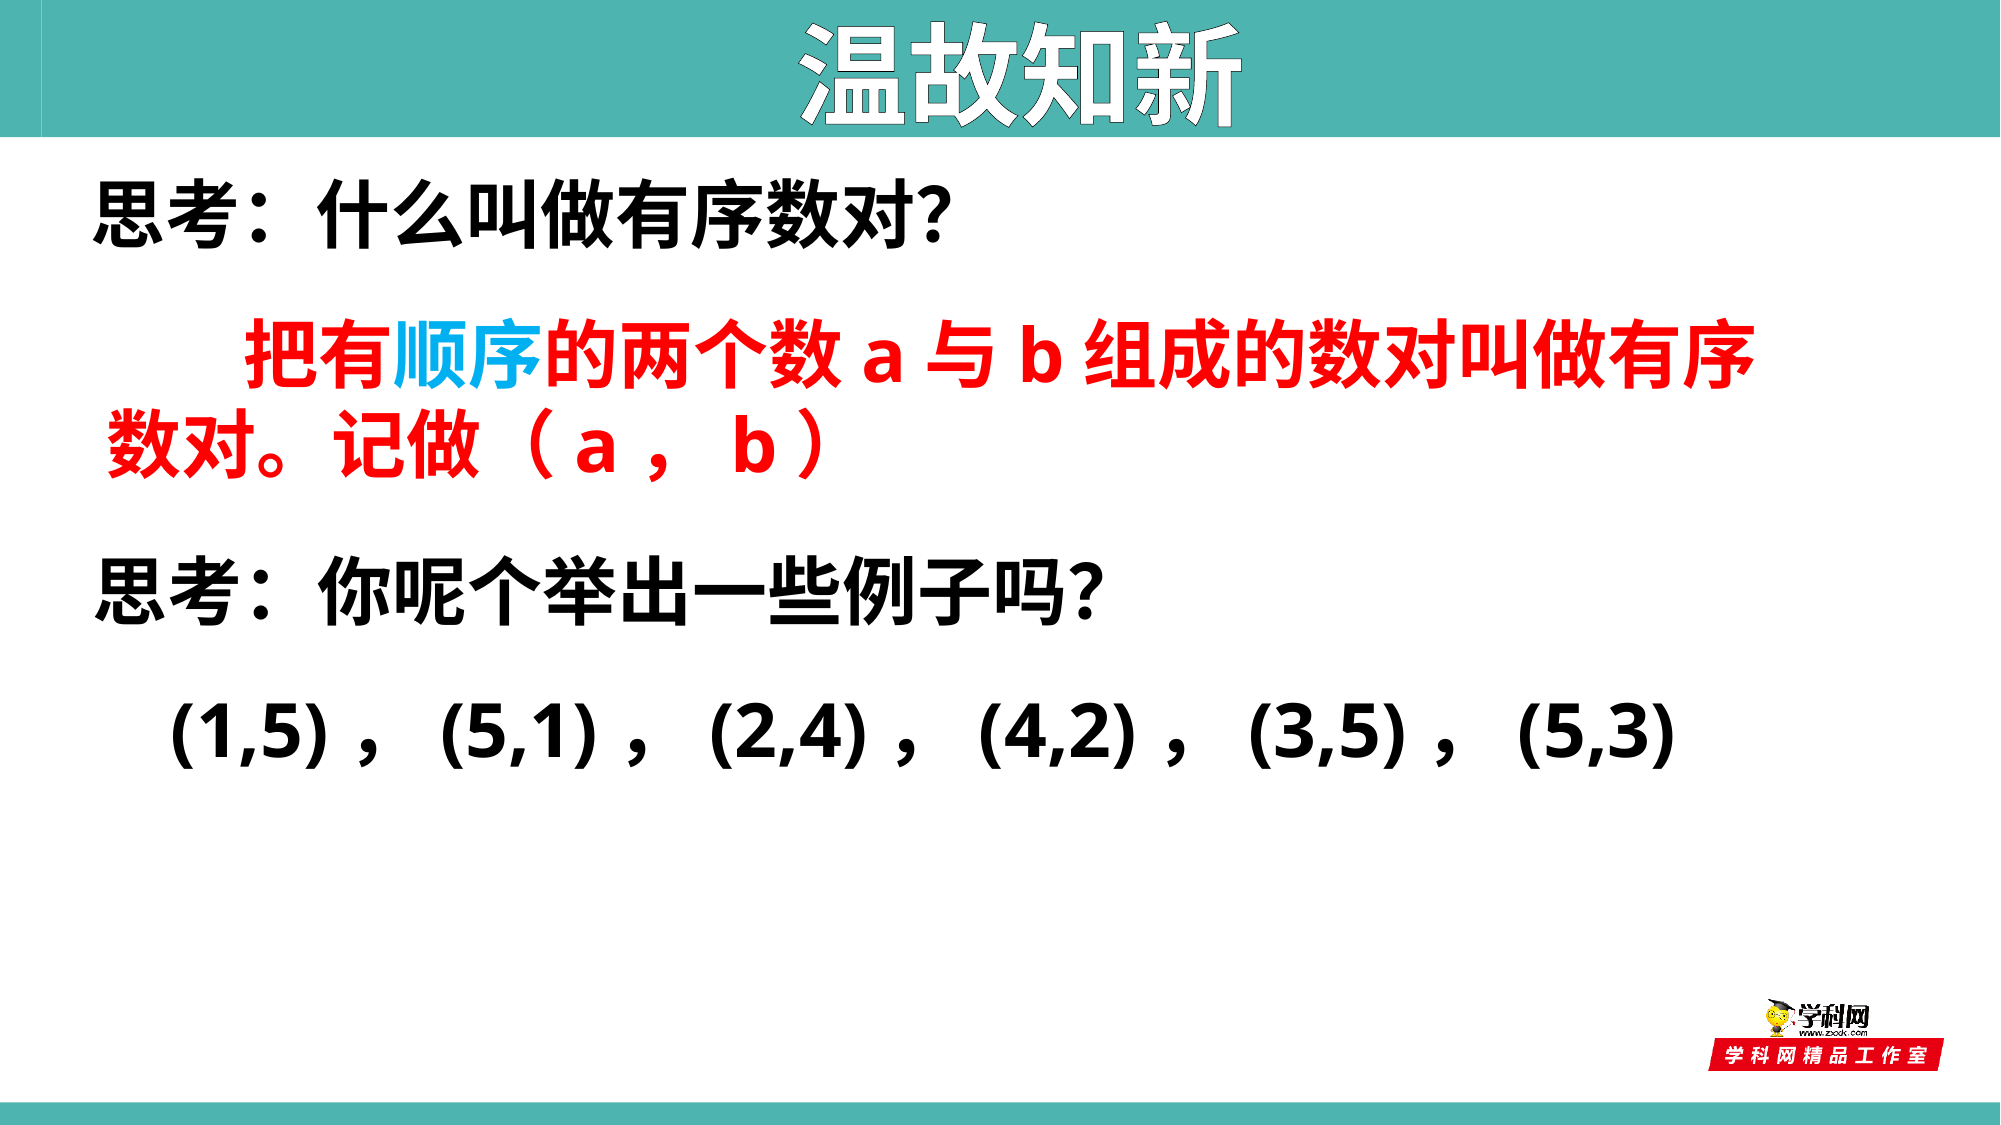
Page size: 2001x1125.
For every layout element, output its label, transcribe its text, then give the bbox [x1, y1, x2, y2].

text_box 思考：你呢个举出一些例子吗？ [78, 536, 1158, 642]
text_box (1,5)，(5,1)，(2,4)，(4,2)，(3,5)，(5,3) [155, 675, 1691, 781]
picture [1708, 1038, 1944, 1071]
picture [1766, 999, 1869, 1037]
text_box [0, 0, 2000, 138]
text_box 把有顺序的两个数a与b组成的数对叫做有序数对。记做（a，b） [91, 299, 1786, 495]
text_box [0, 1100, 2000, 1125]
text_box 思考：什么叫做有序数对？ [75, 160, 1006, 265]
